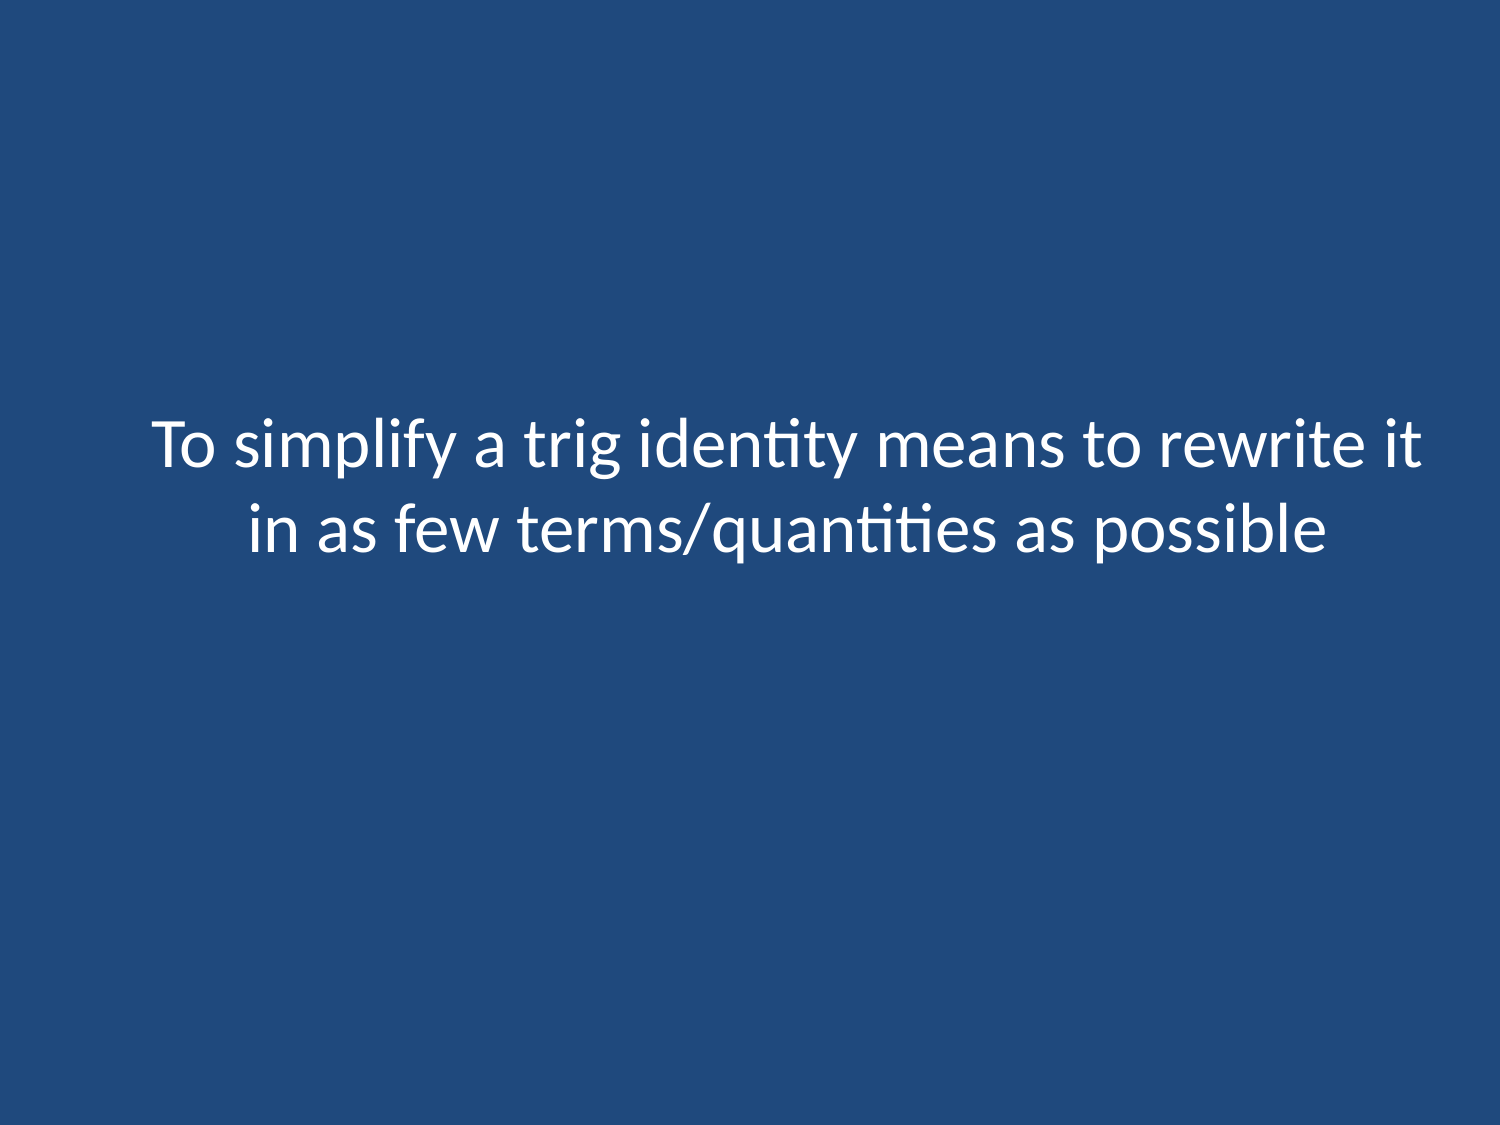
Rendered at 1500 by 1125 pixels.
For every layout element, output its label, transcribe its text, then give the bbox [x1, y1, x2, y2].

title To simplify a trig identity means to rewrite it in as few terms/quantities as possible [112, 387, 1463, 575]
